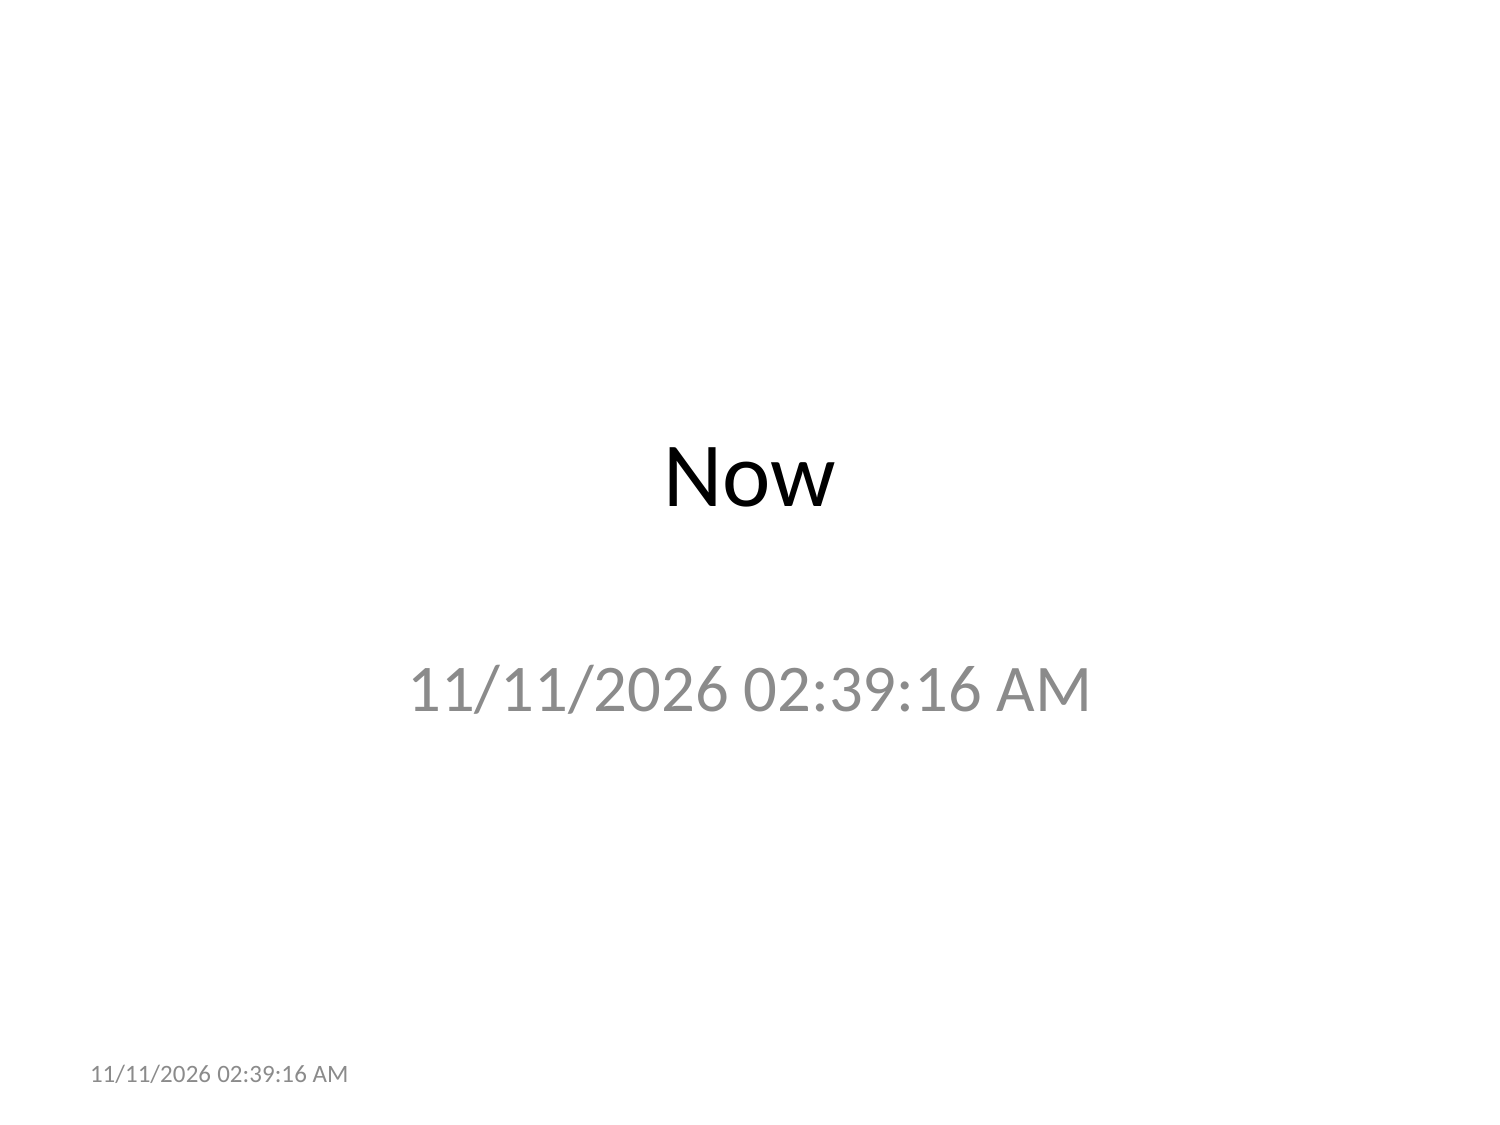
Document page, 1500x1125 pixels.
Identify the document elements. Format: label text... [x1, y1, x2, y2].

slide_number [75, 1042, 425, 1103]
subtitle 2011-12-19 10:20:04 AM [225, 637, 1275, 925]
title Now [112, 349, 1388, 591]
